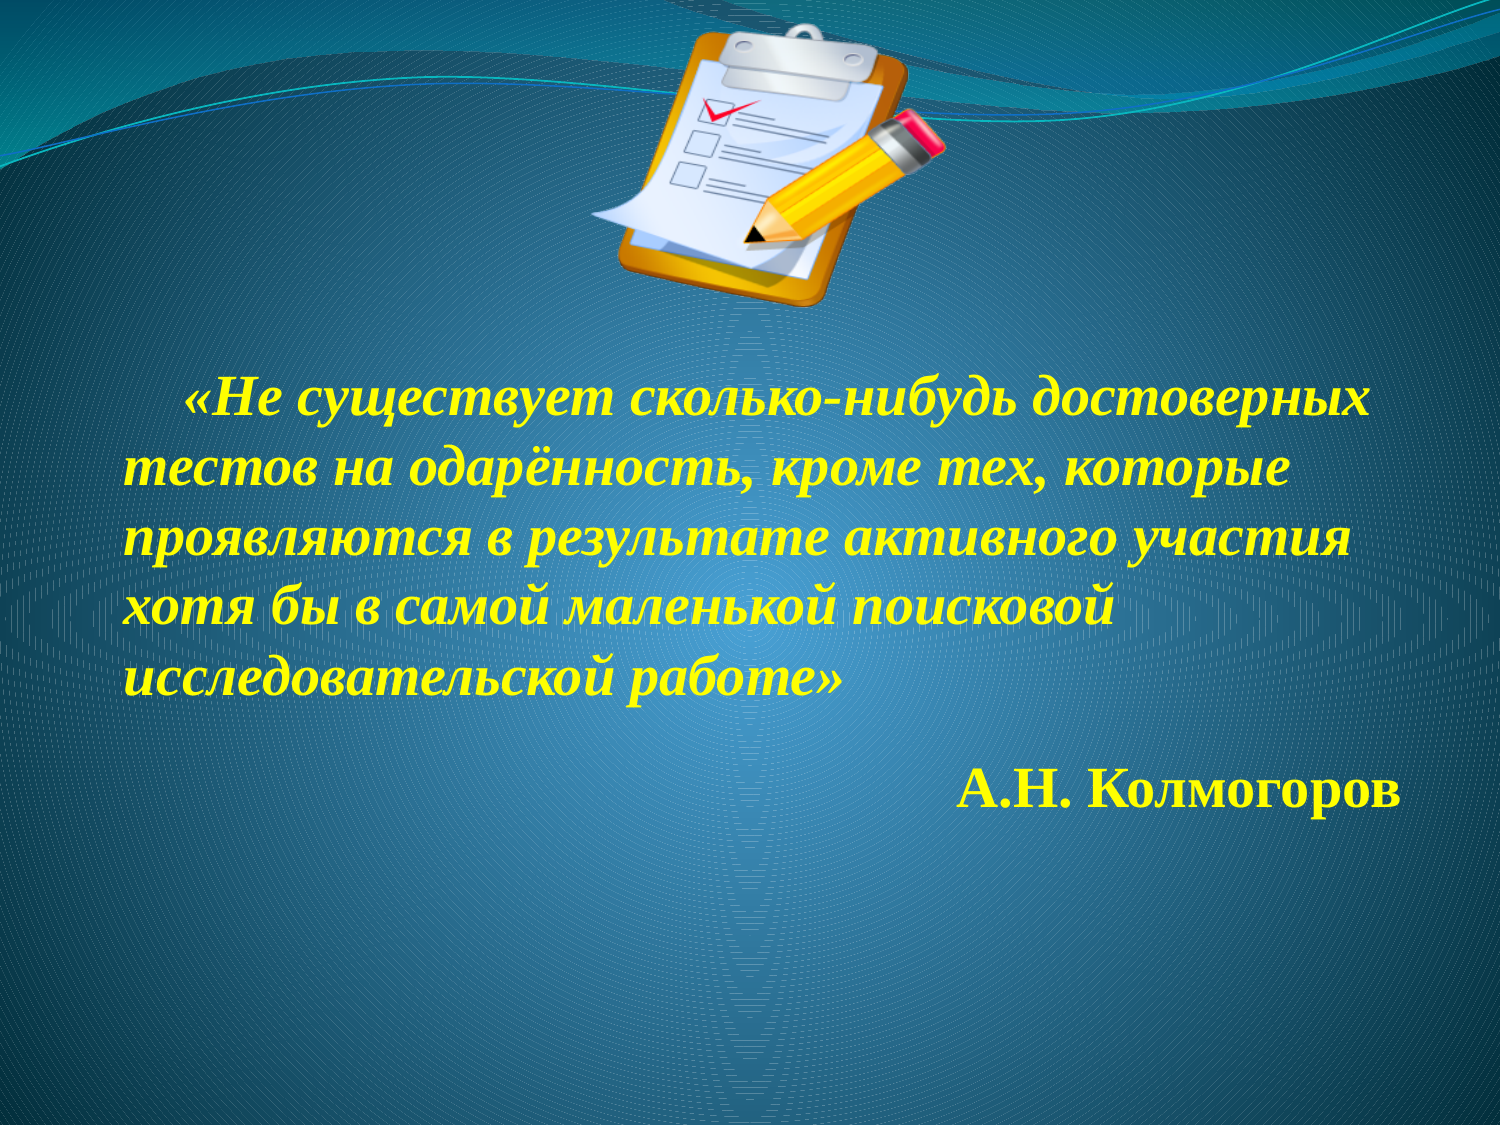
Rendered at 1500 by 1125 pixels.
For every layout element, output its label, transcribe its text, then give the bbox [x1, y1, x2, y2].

picture [560, 0, 963, 346]
subtitle «Не существует сколько-нибудь достоверных тестов на одарённость, кроме тех, которые проявляются в результате активного участия хотя бы в самой маленькой поисковой исследовательской работе» А.Н. Колмогоров [123, 349, 1413, 917]
